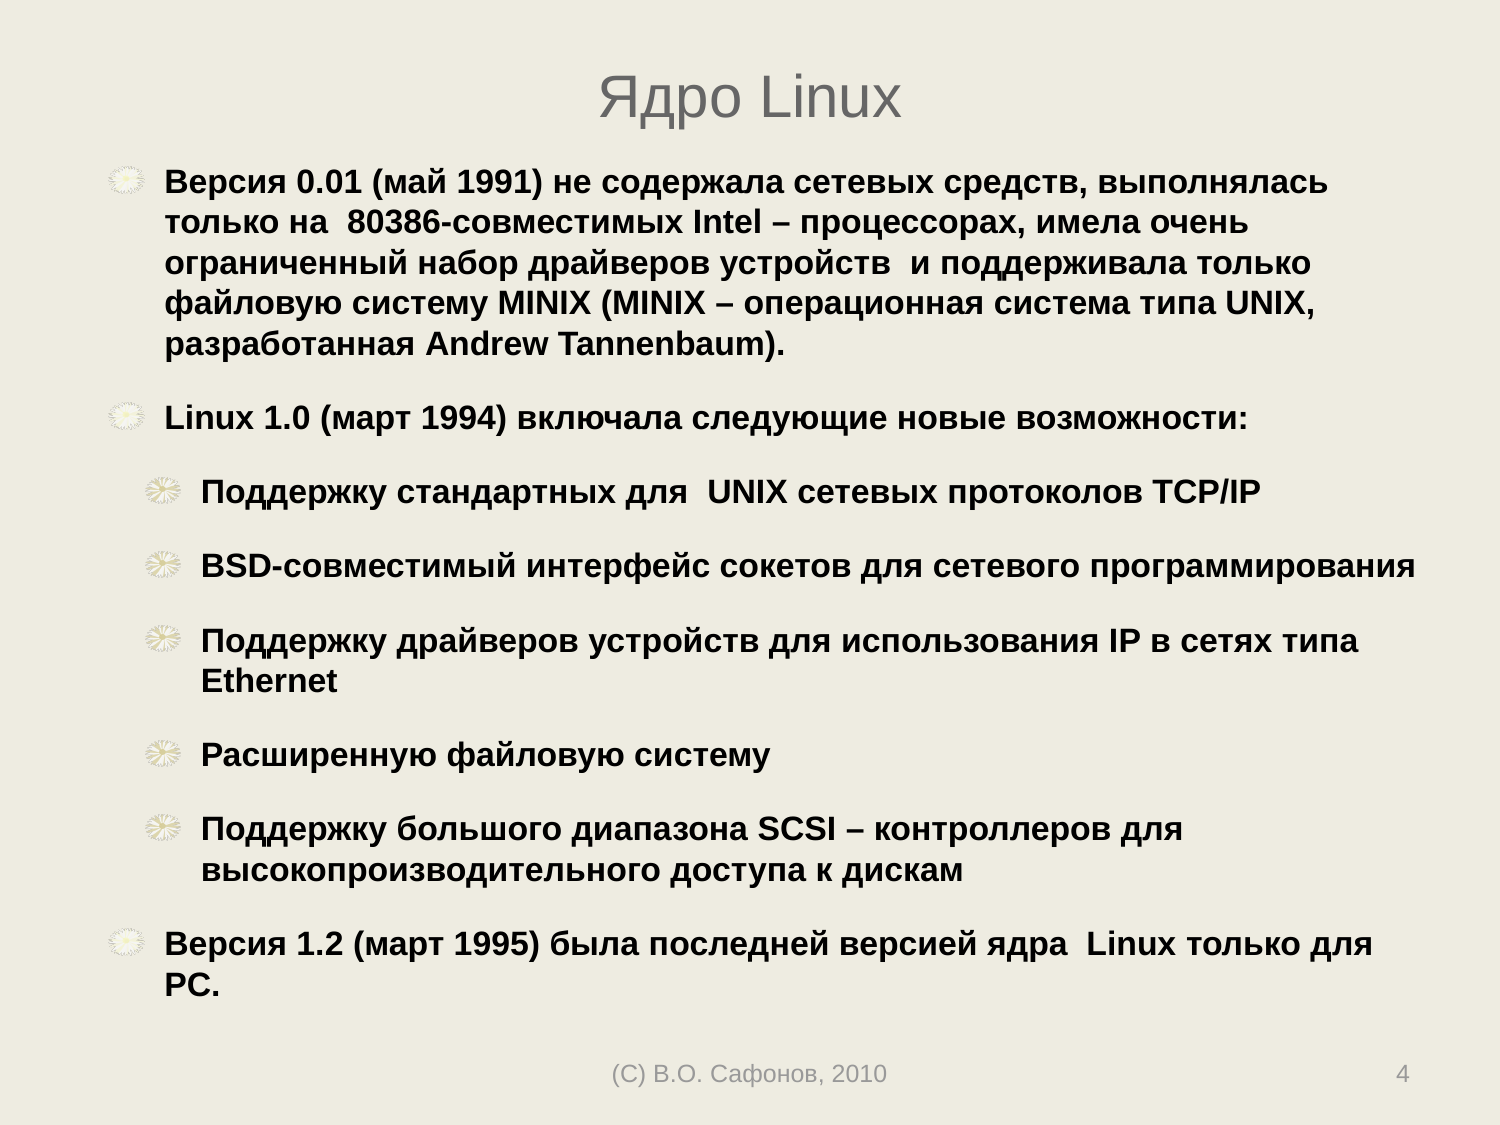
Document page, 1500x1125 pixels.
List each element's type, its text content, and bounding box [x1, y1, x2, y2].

list Версия 0.01 (май 1991) не содержала сетевых средств, выполнялась только на 80386-совместимых Intel – процессорах, имела очень ограниченный набор драйверов устройств и поддерживала только файловую систему MINIX (MINIX – операционная система типа UNIX, разработанная Andrew Tannenbaum). Linux 1.0 (март 1994) включала следующие новые возможности: Поддержку стандартных для UNIX сетевых протоколов TCP/IP BSD-совместимый интерфейс сокетов для сетевого программирования Поддержку драйверов устройств для использования IP в сетях типа Ethernet Расширенную файловую систему Поддержку большого диапазона SCSI – контроллеров для высокопроизводительного доступа к дискам Версия 1.2 (март 1995) была последней версией ядра Linux только для PC. [93, 152, 1432, 1053]
footer (C) В.О. Сафонов, 2010 [512, 1053, 988, 1103]
picture [108, 928, 145, 956]
picture [145, 814, 181, 841]
picture [145, 625, 181, 652]
slide_number 4 [1074, 1053, 1425, 1103]
picture [108, 166, 145, 194]
picture [145, 740, 181, 767]
picture [108, 402, 145, 430]
title Ядро Linux [112, 49, 1388, 138]
picture [145, 551, 181, 578]
picture [145, 477, 181, 504]
